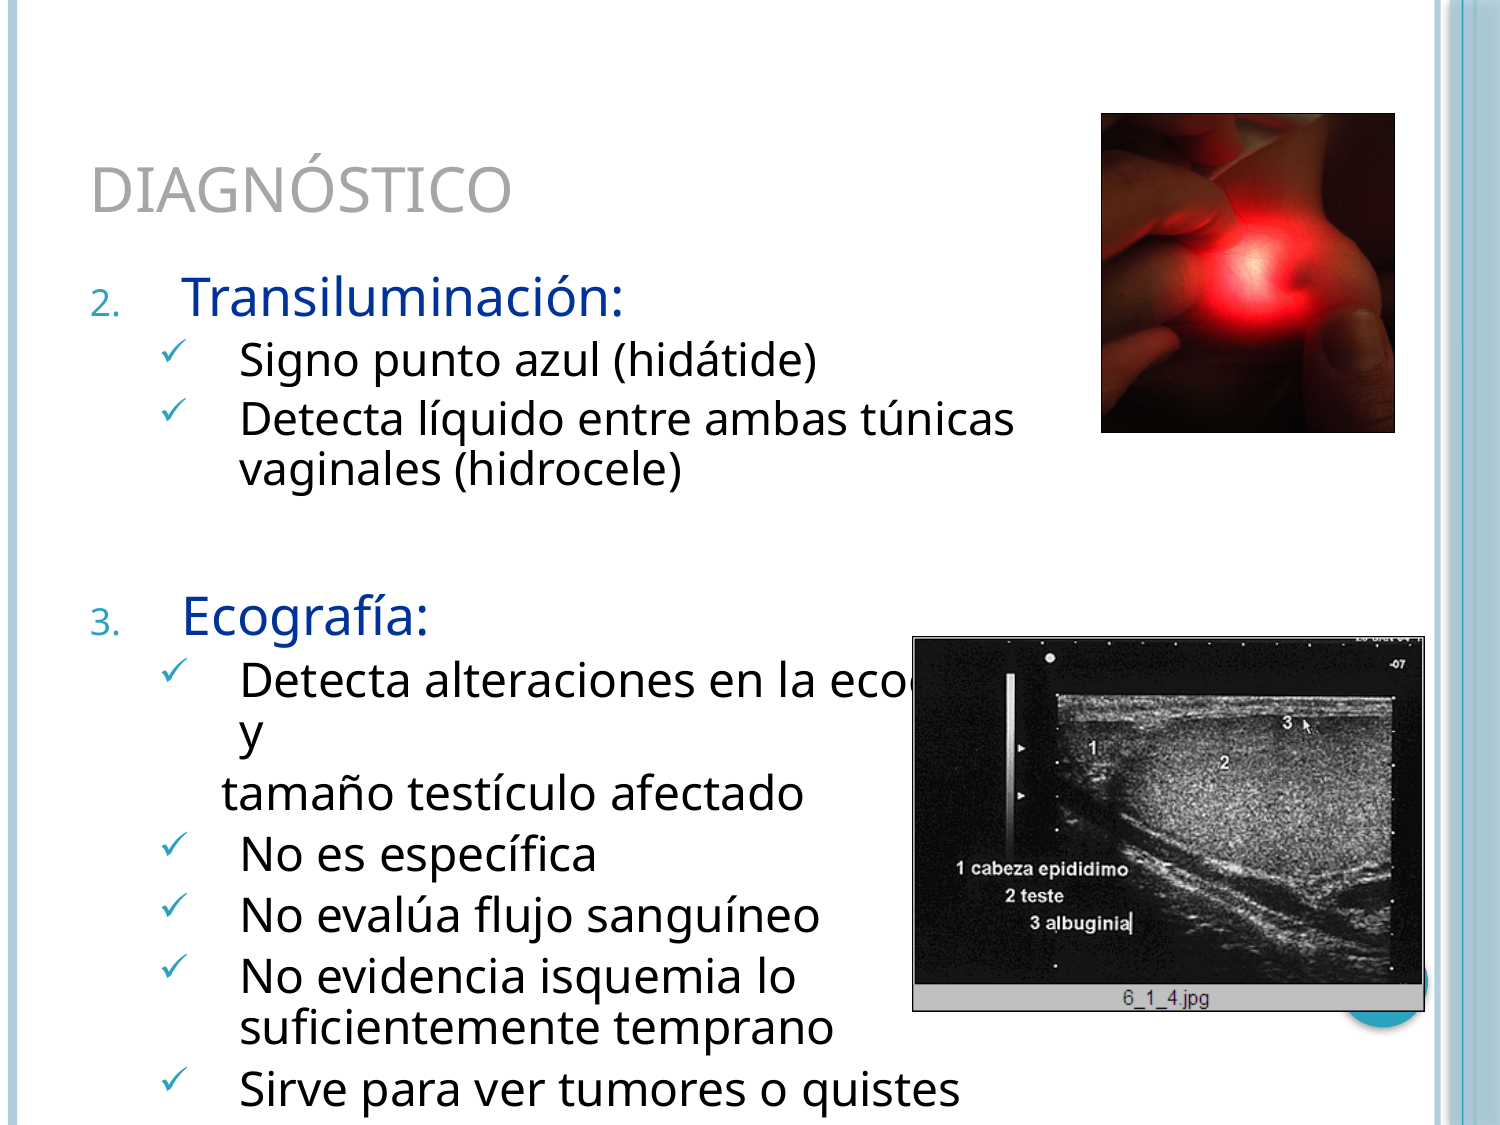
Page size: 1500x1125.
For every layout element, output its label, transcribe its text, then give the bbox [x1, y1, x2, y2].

picture [1100, 113, 1396, 434]
title DIAGNÓSTICO [75, 45, 1300, 233]
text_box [912, 635, 1426, 1012]
list Transiluminación: Signo punto azul (hidátide) Detecta líquido entre ambas túnicas vaginales (hidrocele) Ecografía: Detecta alteraciones en la ecogenicidad y tamaño testículo afectado No es específica No evalúa flujo sanguíneo No evidencia isquemia lo suficientemente temprano Sirve para ver tumores o quistes [75, 262, 1150, 1125]
